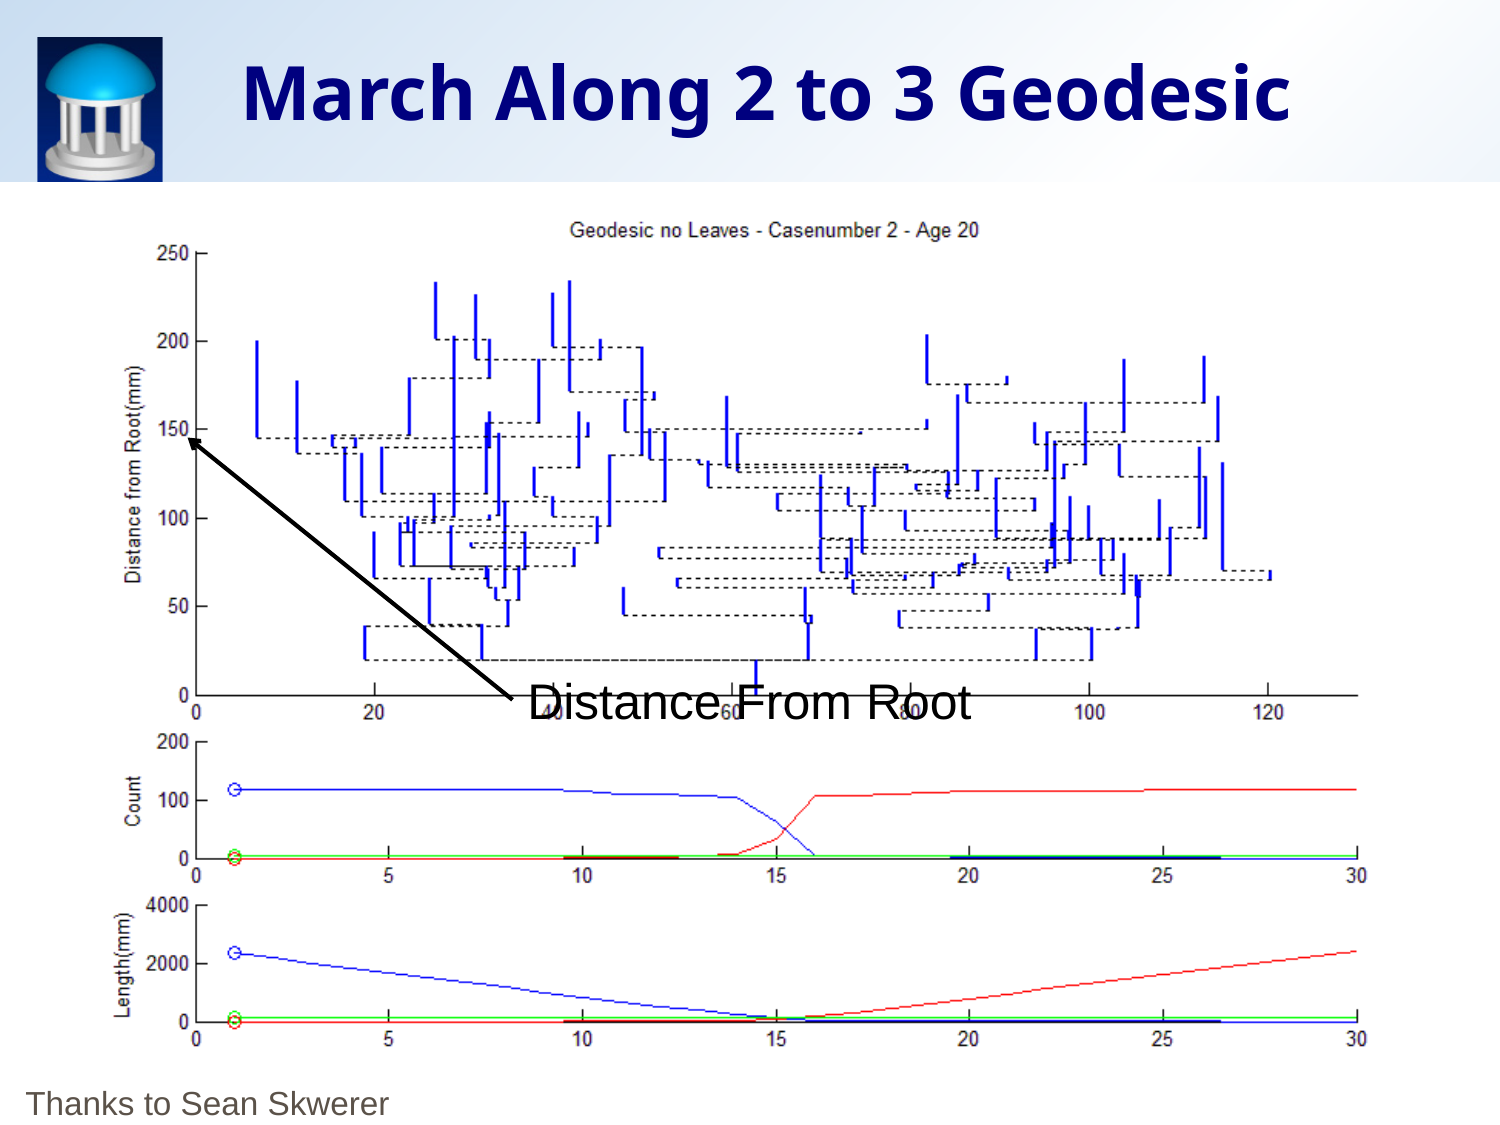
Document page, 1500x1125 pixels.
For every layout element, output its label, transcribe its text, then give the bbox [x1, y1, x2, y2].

picture [0, 182, 1500, 1125]
title March Along 2 to 3 Geodesic [224, 24, 1438, 156]
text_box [187, 437, 511, 701]
